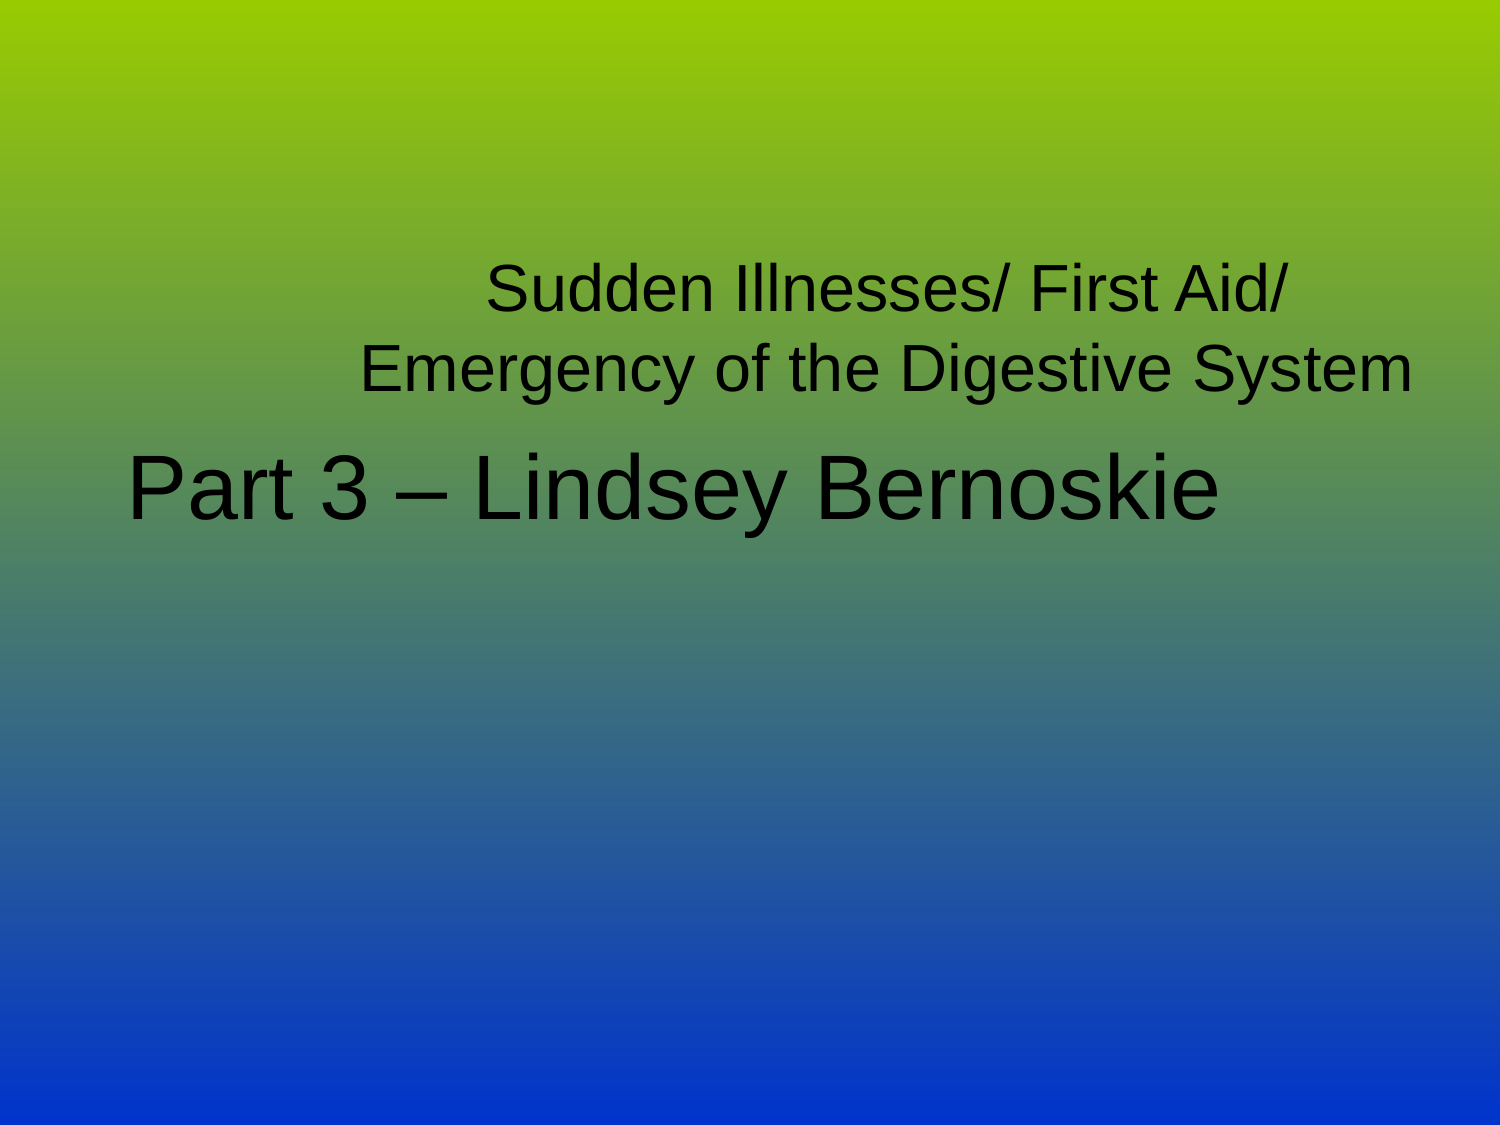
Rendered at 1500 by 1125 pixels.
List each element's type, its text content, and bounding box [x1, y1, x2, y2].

subtitle Sudden Illnesses/ First Aid/ Emergency of the Digestive System [337, 237, 1438, 526]
title Part 3 – Lindsey Bernoskie [37, 362, 1313, 604]
